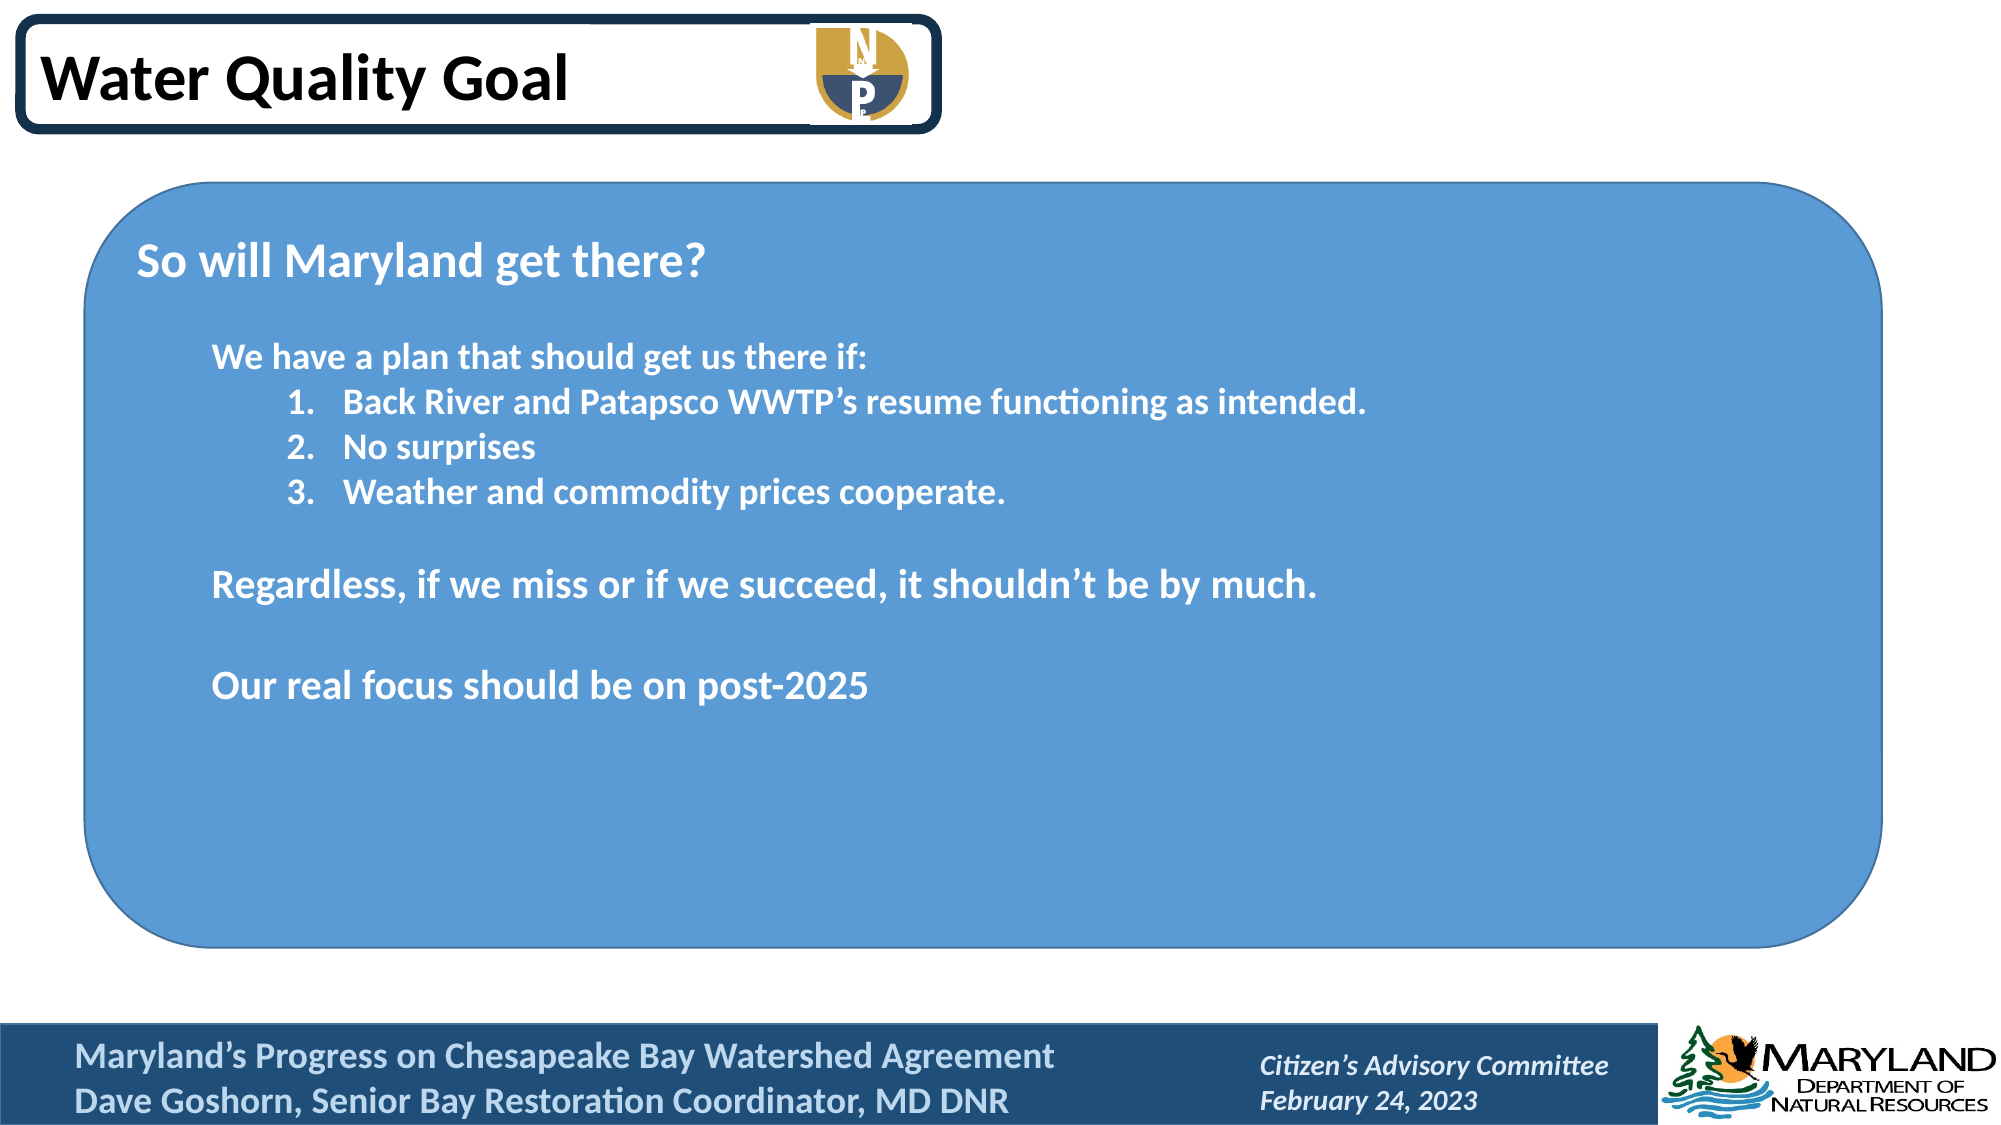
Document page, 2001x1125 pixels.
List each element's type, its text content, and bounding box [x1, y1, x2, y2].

picture [809, 23, 912, 125]
text_box Water Quality Goal [19, 17, 938, 131]
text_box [0, 1021, 2000, 1125]
text_box So will Maryland get there? We have a plan that should get us there if: Back River and Patapsco WWTP’s resume functioning as intended. No surprises Weather and commodity prices cooperate. Regardless, if we miss or if we succeed, it shouldn’t be by much. Our real focus should be on post-2025 [83, 181, 1883, 949]
